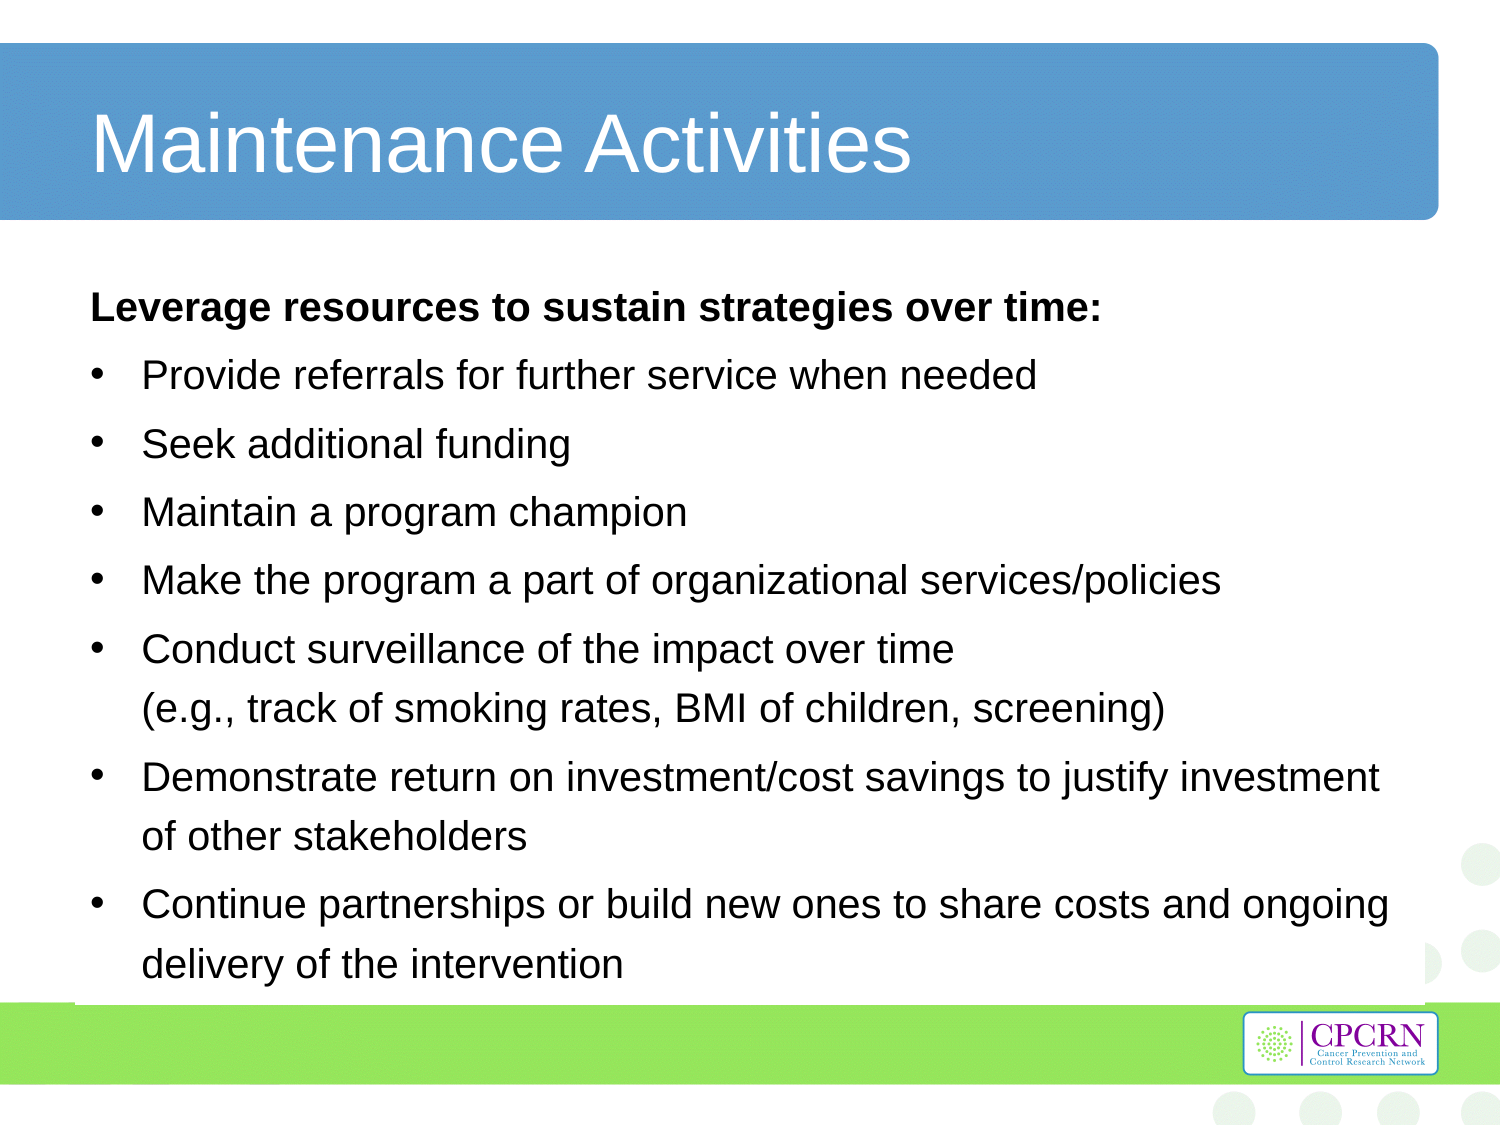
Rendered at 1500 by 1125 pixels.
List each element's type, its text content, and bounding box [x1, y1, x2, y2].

list Leverage resources to sustain strategies over time: Provide referrals for further service when needed Seek additional funding Maintain a program champion Make the program a part of organizational services/policies Conduct surveillance of the impact over time (e.g., track of smoking rates, BMI of children, screening) Demonstrate return on investment/cost savings to justify investment of other stakeholders Continue partnerships or build new ones to share costs and ongoing delivery of the intervention [75, 262, 1425, 1005]
title Maintenance Activities [75, 45, 1500, 234]
picture [0, 0, 1500, 1125]
